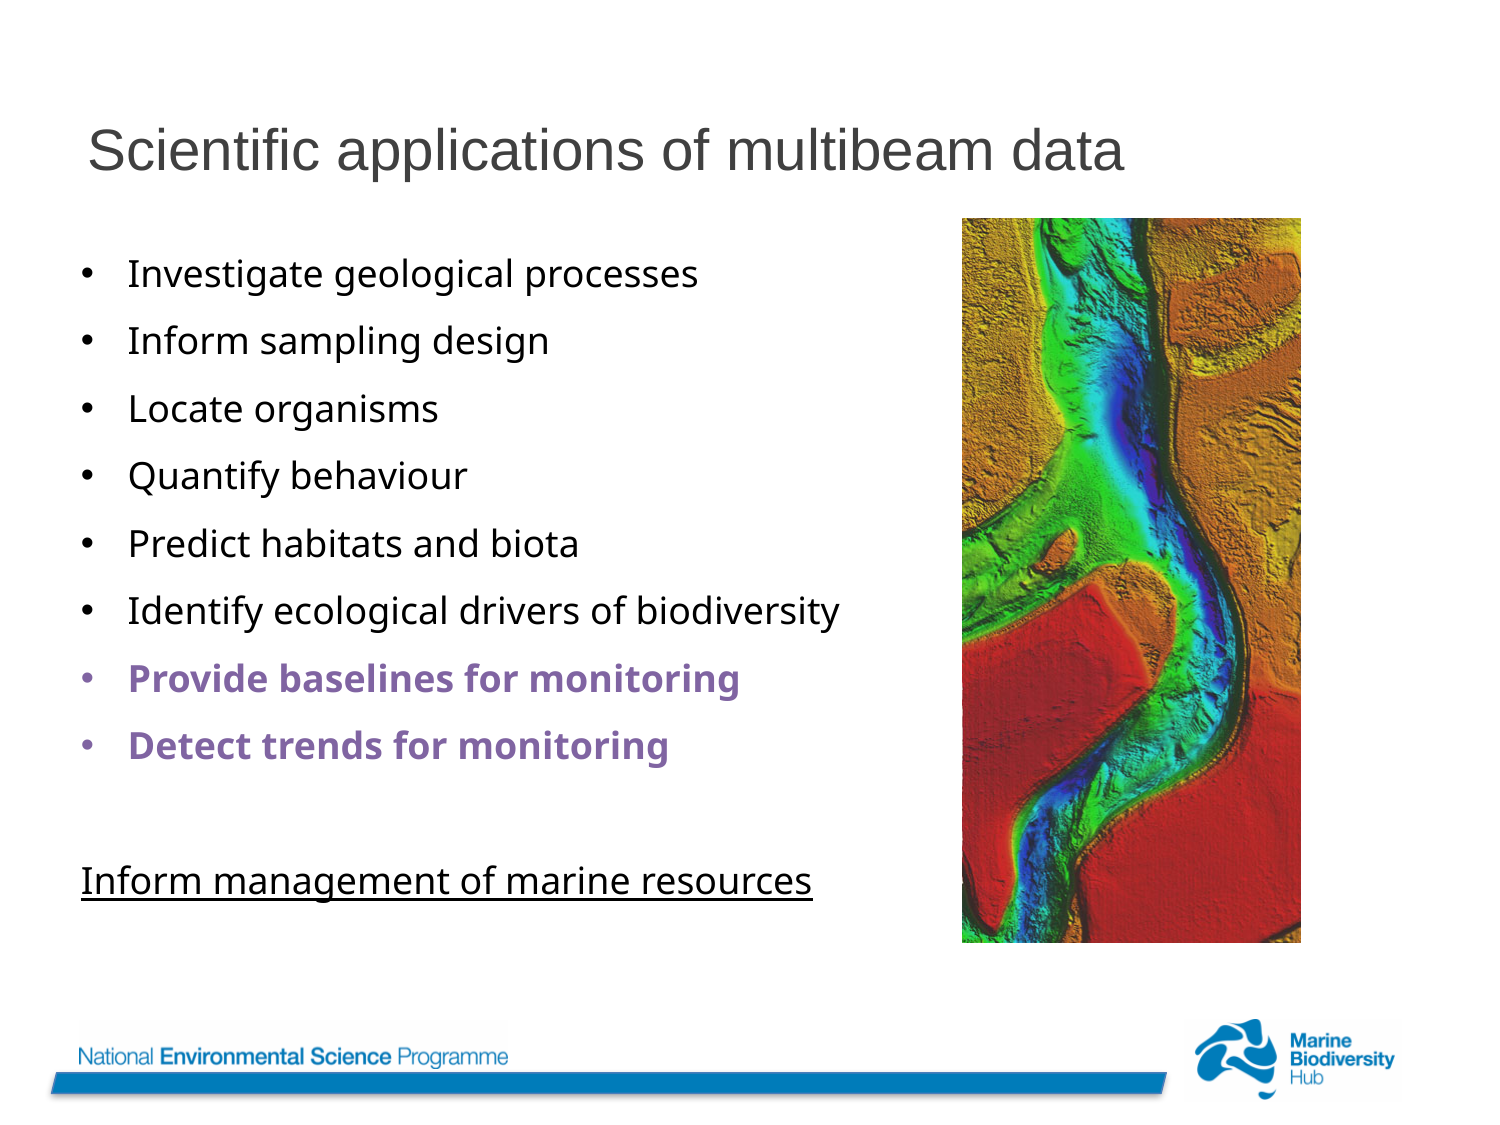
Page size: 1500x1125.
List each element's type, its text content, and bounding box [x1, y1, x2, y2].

text_box Investigate geological processes Inform sampling design Locate organisms Quantify behaviour Predict habitats and biota Identify ecological drivers of biodiversity Provide baselines for monitoring Detect trends for monitoring Inform management of marine resources [66, 219, 856, 1000]
picture [1184, 1019, 1402, 1102]
title Scientific applications of multibeam data [72, 53, 1447, 241]
picture [962, 218, 1301, 943]
picture [79, 1020, 508, 1069]
